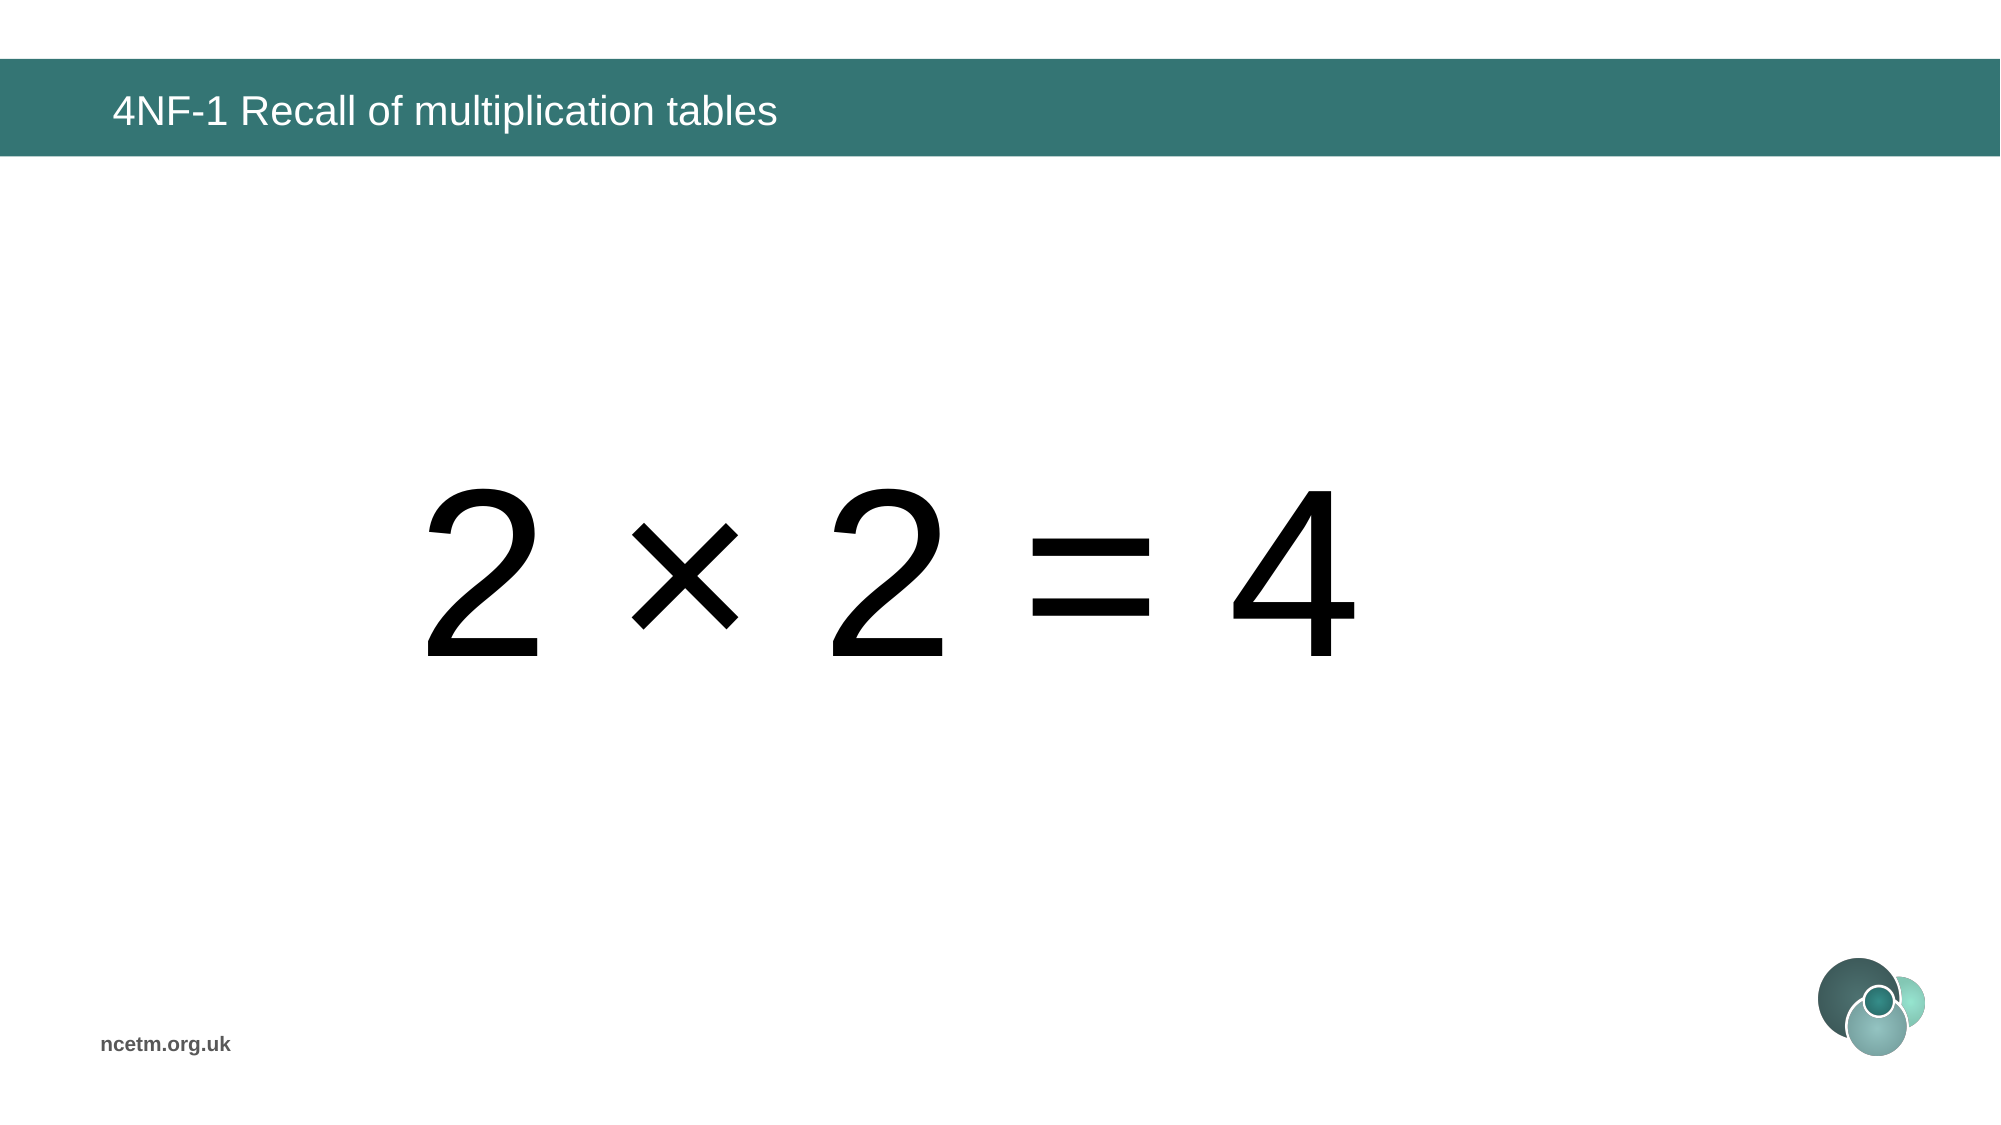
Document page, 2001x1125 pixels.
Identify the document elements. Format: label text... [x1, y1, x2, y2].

text_box 2 × 2 = [401, 409, 1213, 712]
text_box 4 [1213, 409, 1377, 712]
picture [1818, 958, 1925, 1056]
title 4NF-1 Recall of multiplication tables [97, 76, 1945, 147]
